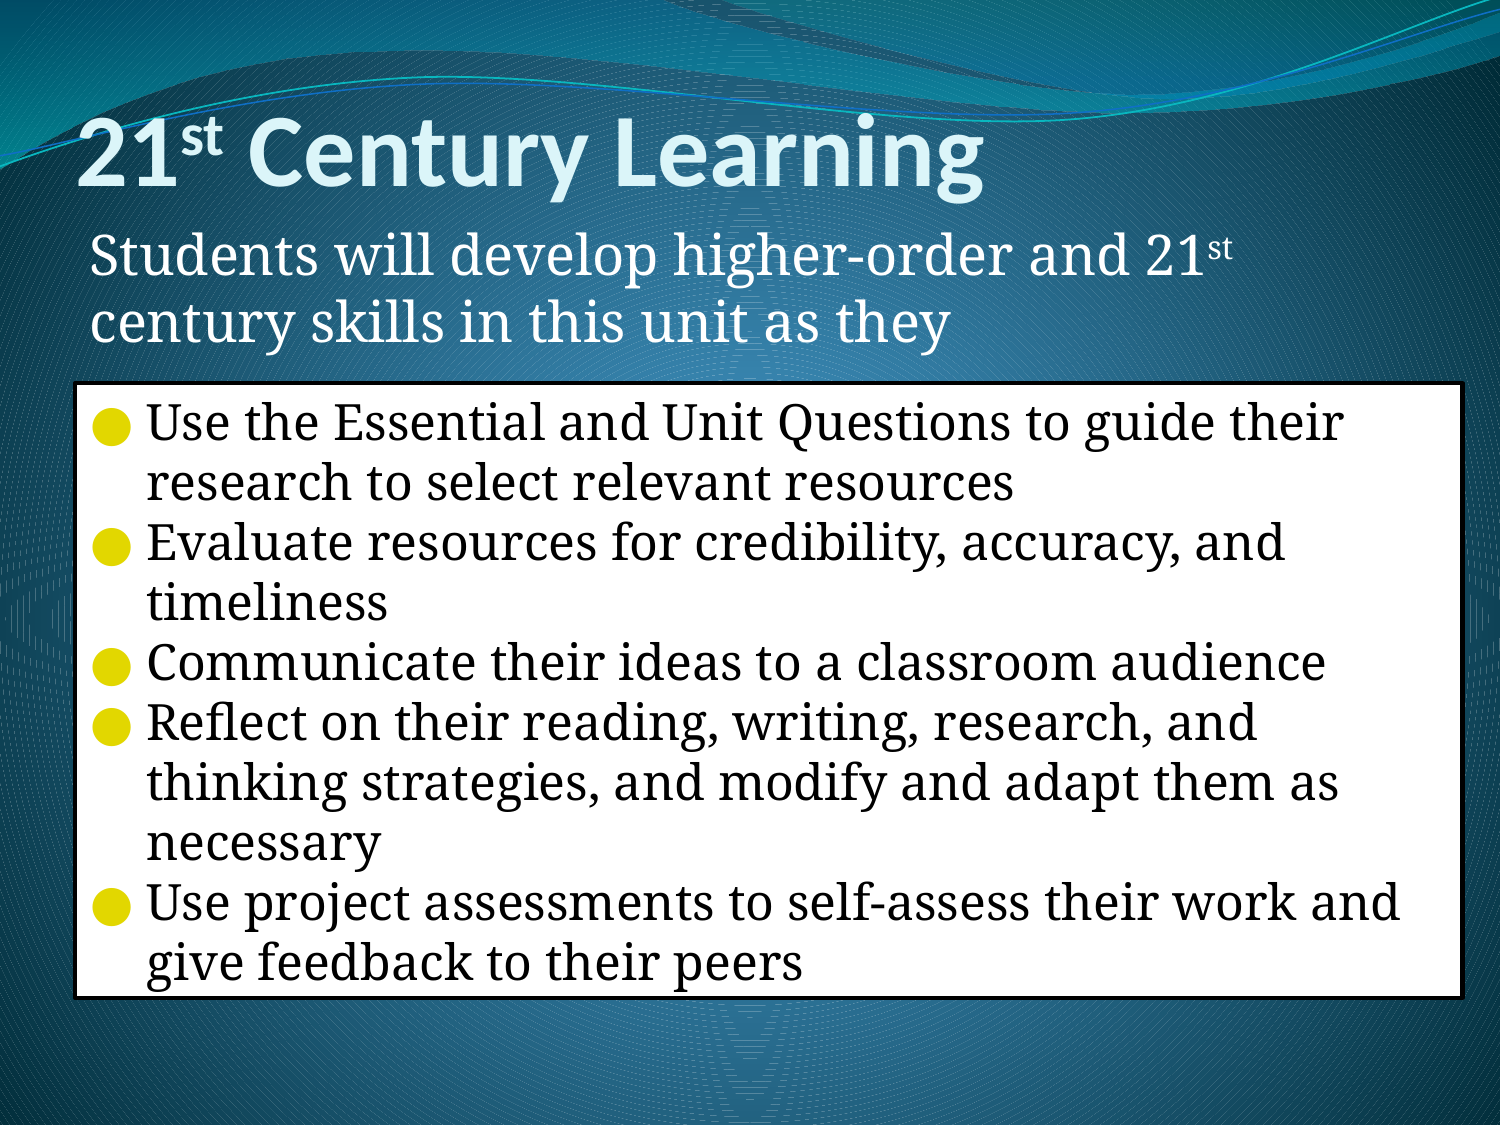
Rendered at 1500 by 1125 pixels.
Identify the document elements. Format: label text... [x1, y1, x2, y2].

text_box Use the Essential and Unit Questions to guide their research to select relevant resources Evaluate resources for credibility, accuracy, and timeliness Communicate their ideas to a classroom audience Reflect on their reading, writing, research, and thinking strategies, and modify and adapt them as necessary Use project assessments to self-assess their work and give feedback to their peers [73, 381, 1465, 1000]
list Students will develop higher-order and 21st century skills in this unit as they [75, 212, 1425, 363]
title 21st Century Learning [75, 50, 1425, 208]
